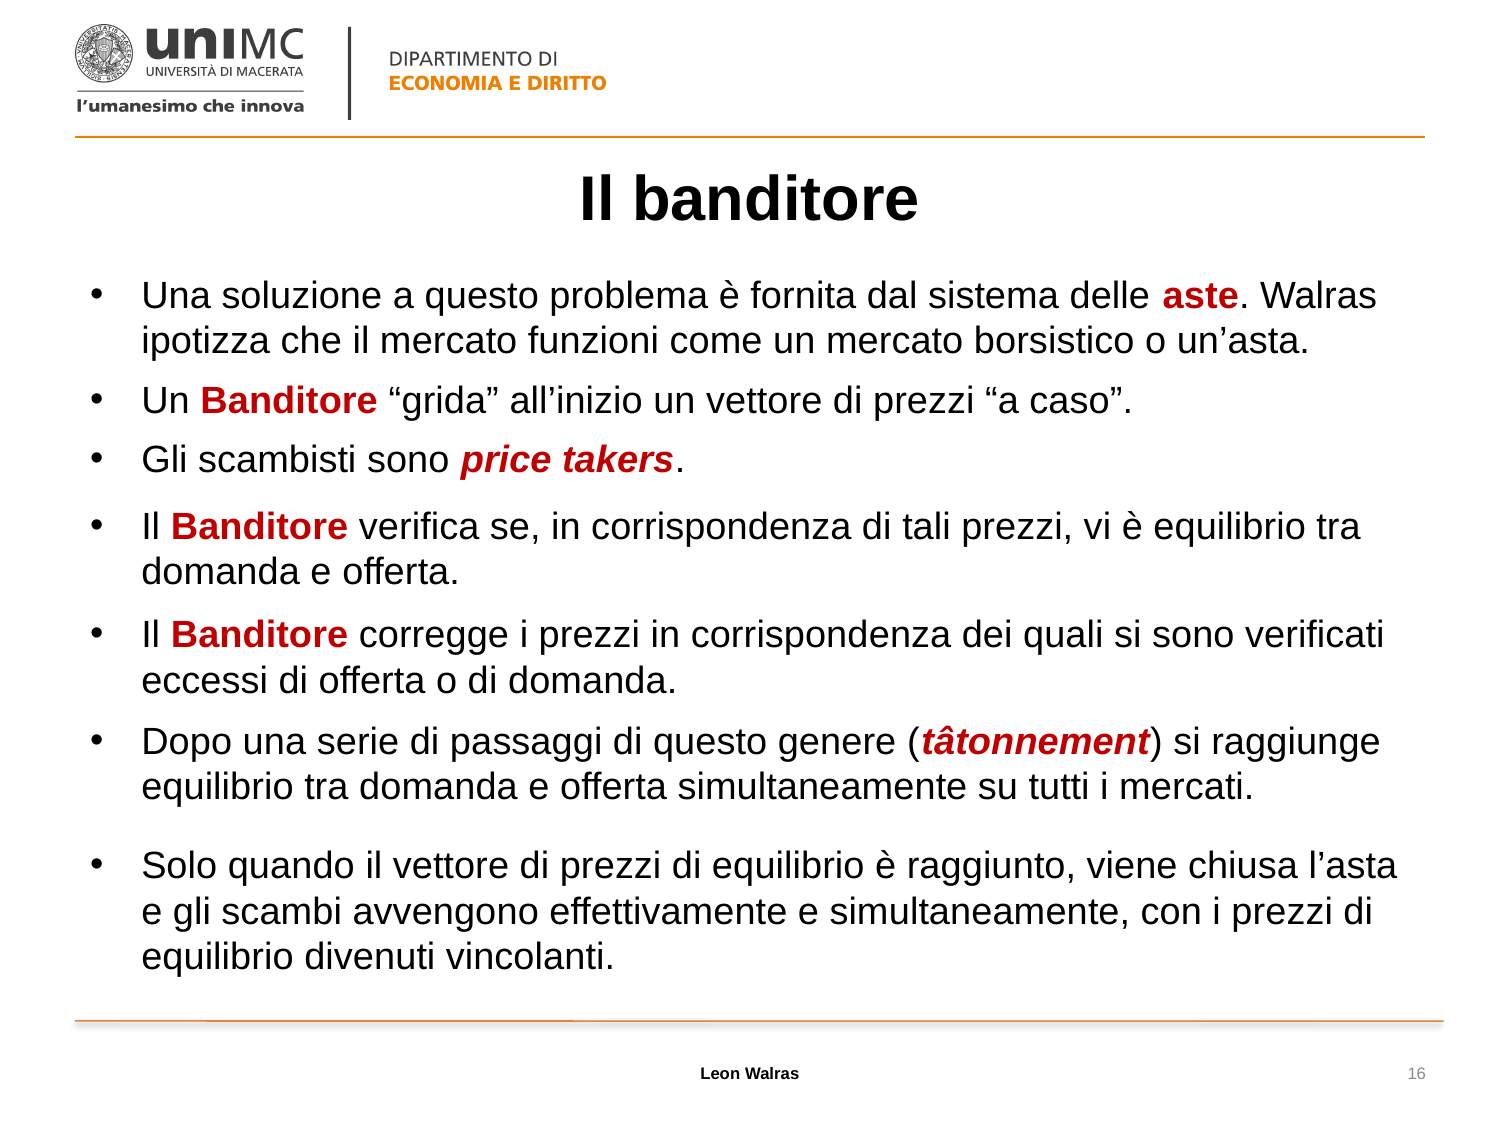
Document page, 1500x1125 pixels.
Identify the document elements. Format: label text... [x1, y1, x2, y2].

footer Leon Walras [512, 1042, 988, 1103]
slide_number 16 [1091, 1042, 1442, 1103]
picture [75, 24, 1425, 138]
list Una soluzione a questo problema è fornita dal sistema delle aste. Walras ipotizza che il mercato funzioni come un mercato borsistico o un’asta. Un Banditore “grida” all’inizio un vettore di prezzi “a caso”. Gli scambisti sono price takers. Il Banditore verifica se, in corrispondenza di tali prezzi, vi è equilibrio tra domanda e offerta. Il Banditore corregge i prezzi in corrispondenza dei quali si sono verificati eccessi di offerta o di domanda. Dopo una serie di passaggi di questo genere (tâtonnement) si raggiunge equilibrio tra domanda e offerta simultaneamente su tutti i mercati. Solo quando il vettore di prezzi di equilibrio è raggiunto, viene chiusa l’asta e gli scambi avvengono effettivamente e simultaneamente, con i prezzi di equilibrio divenuti vincolanti. [75, 262, 1425, 1005]
title Il banditore [75, 149, 1425, 241]
